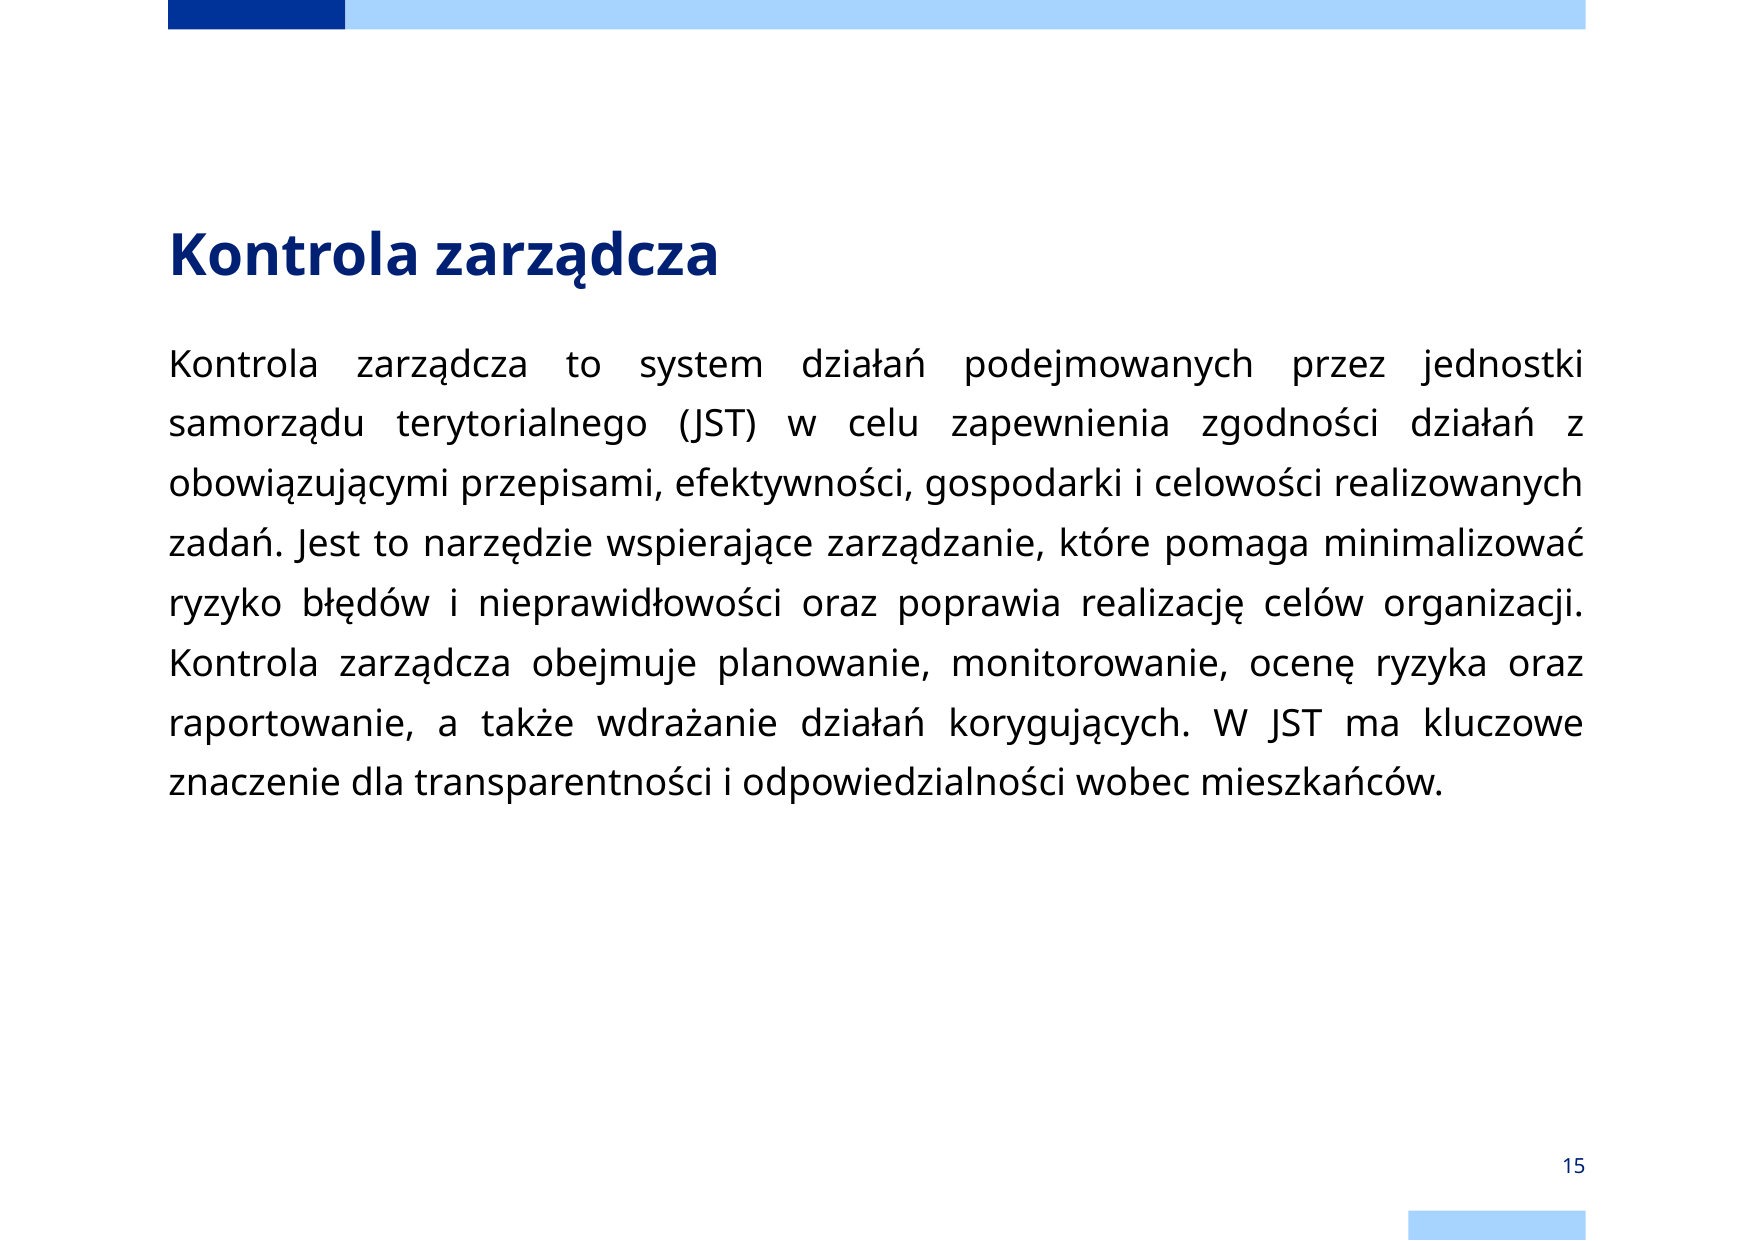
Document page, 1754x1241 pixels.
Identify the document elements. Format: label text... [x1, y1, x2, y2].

title Kontrola zarządcza [168, 147, 1586, 324]
list Kontrola zarządcza to system działań podejmowanych przez jednostki samorządu terytorialnego (JST) w celu zapewnienia zgodności działań z obowiązującymi przepisami, efektywności, gospodarki i celowości realizowanych zadań. Jest to narzędzie wspierające zarządzanie, które pomaga minimalizować ryzyko błędów i nieprawidłowości oraz poprawia realizację celów organizacji. Kontrola zarządcza obejmuje planowanie, monitorowanie, ocenę ryzyka oraz raportowanie, a także wdrażanie działań korygujących. W JST ma kluczowe znaczenie dla transparentności i odpowiedzialności wobec mieszkańców. [168, 324, 1586, 1093]
slide_number ‹#› [1408, 1151, 1586, 1182]
